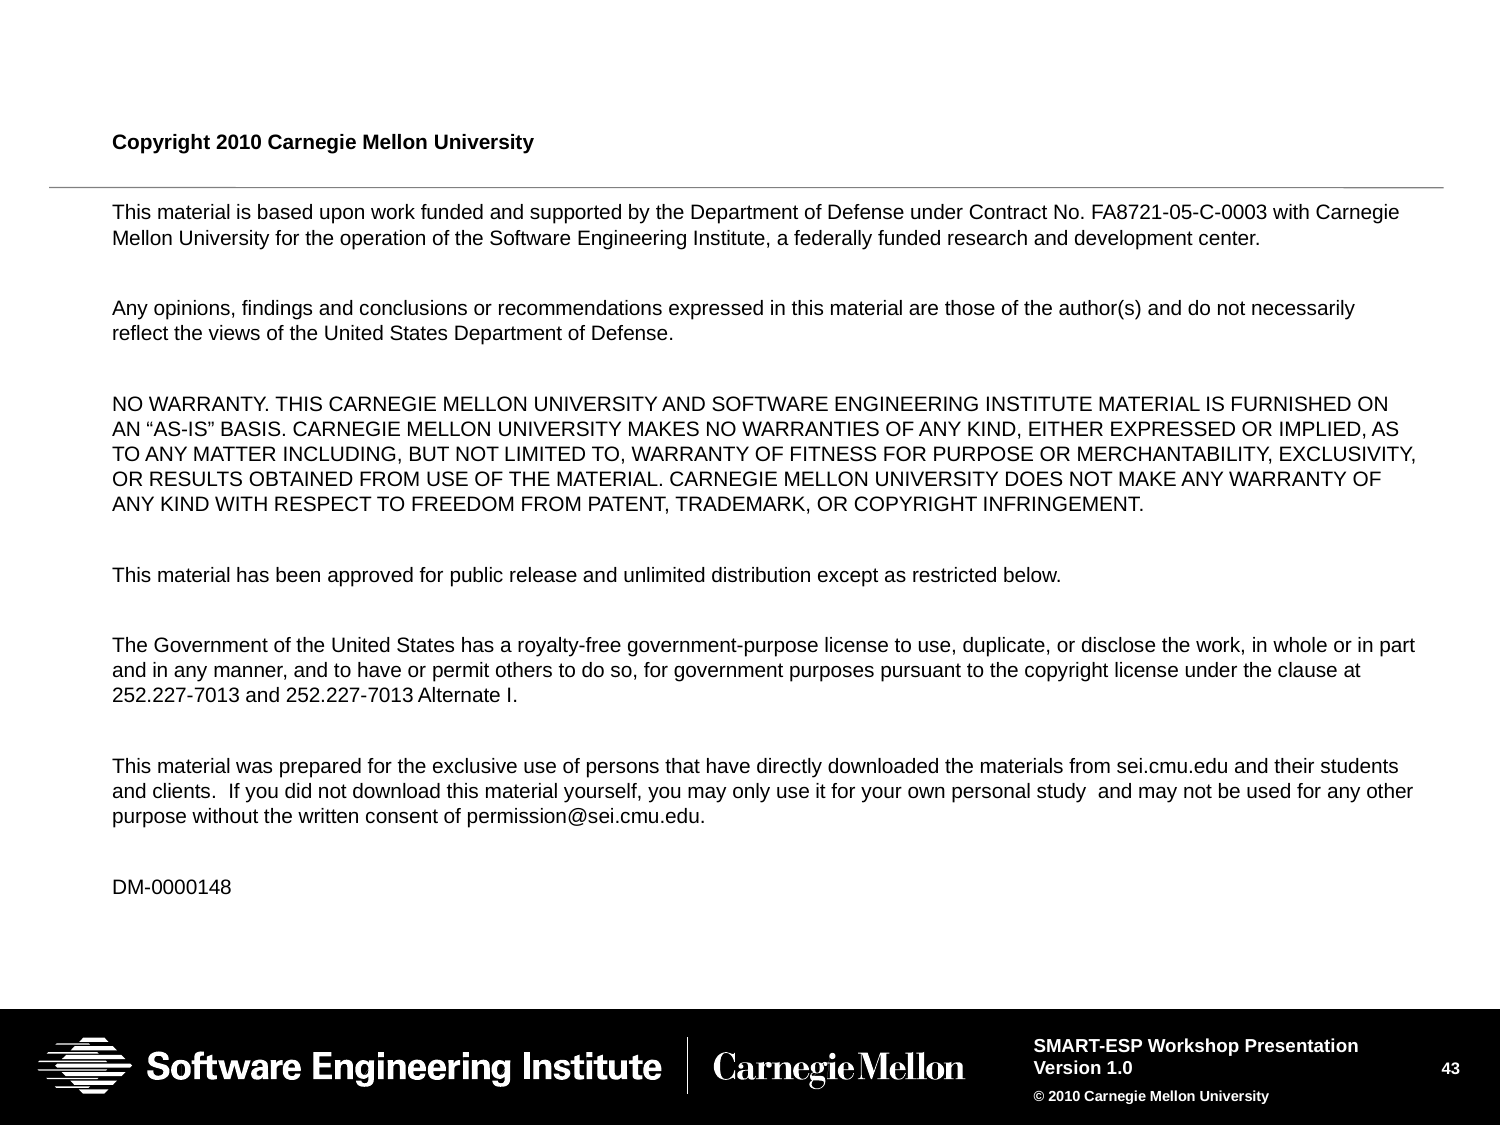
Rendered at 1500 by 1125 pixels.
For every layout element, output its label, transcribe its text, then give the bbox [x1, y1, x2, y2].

text_box Copyright 2010 Carnegie Mellon University This material is based upon work funded and supported by the Department of Defense under Contract No. FA8721-05-C-0003 with Carnegie Mellon University for the operation of the Software Engineering Institute, a federally funded research and development center. Any opinions, findings and conclusions or recommendations expressed in this material are those of the author(s) and do not necessarily reflect the views of the United States Department of Defense. NO WARRANTY. THIS CARNEGIE MELLON UNIVERSITY AND SOFTWARE ENGINEERING INSTITUTE MATERIAL IS FURNISHED ON AN “AS-IS” BASIS. CARNEGIE MELLON UNIVERSITY MAKES NO WARRANTIES OF ANY KIND, EITHER EXPRESSED OR IMPLIED, AS TO ANY MATTER INCLUDING, BUT NOT LIMITED TO, WARRANTY OF FITNESS FOR PURPOSE OR MERCHANTABILITY, EXCLUSIVITY, OR RESULTS OBTAINED FROM USE OF THE MATERIAL. CARNEGIE MELLON UNIVERSITY DOES NOT MAKE ANY WARRANTY OF ANY KIND WITH RESPECT TO FREEDOM FROM PATENT, TRADEMARK, OR COPYRIGHT INFRINGEMENT. This material has been approved for public release and unlimited distribution except as restricted below. The Government of the United States has a royalty-free government-purpose license to use, duplicate, or disclose the work, in whole or in part and in any manner, and to have or permit others to do so, for government purposes pursuant to the copyright license under the clause at 252.227-7013 and 252.227-7013 Alternate I. This material was prepared for the exclusive use of persons that have directly downloaded the materials from sei.cmu.edu and their students and clients. If you did not download this material yourself, you may only use it for your own personal study and may not be used for any other purpose without the written consent of permission@sei.cmu.edu. DM-0000148 [97, 121, 1432, 906]
